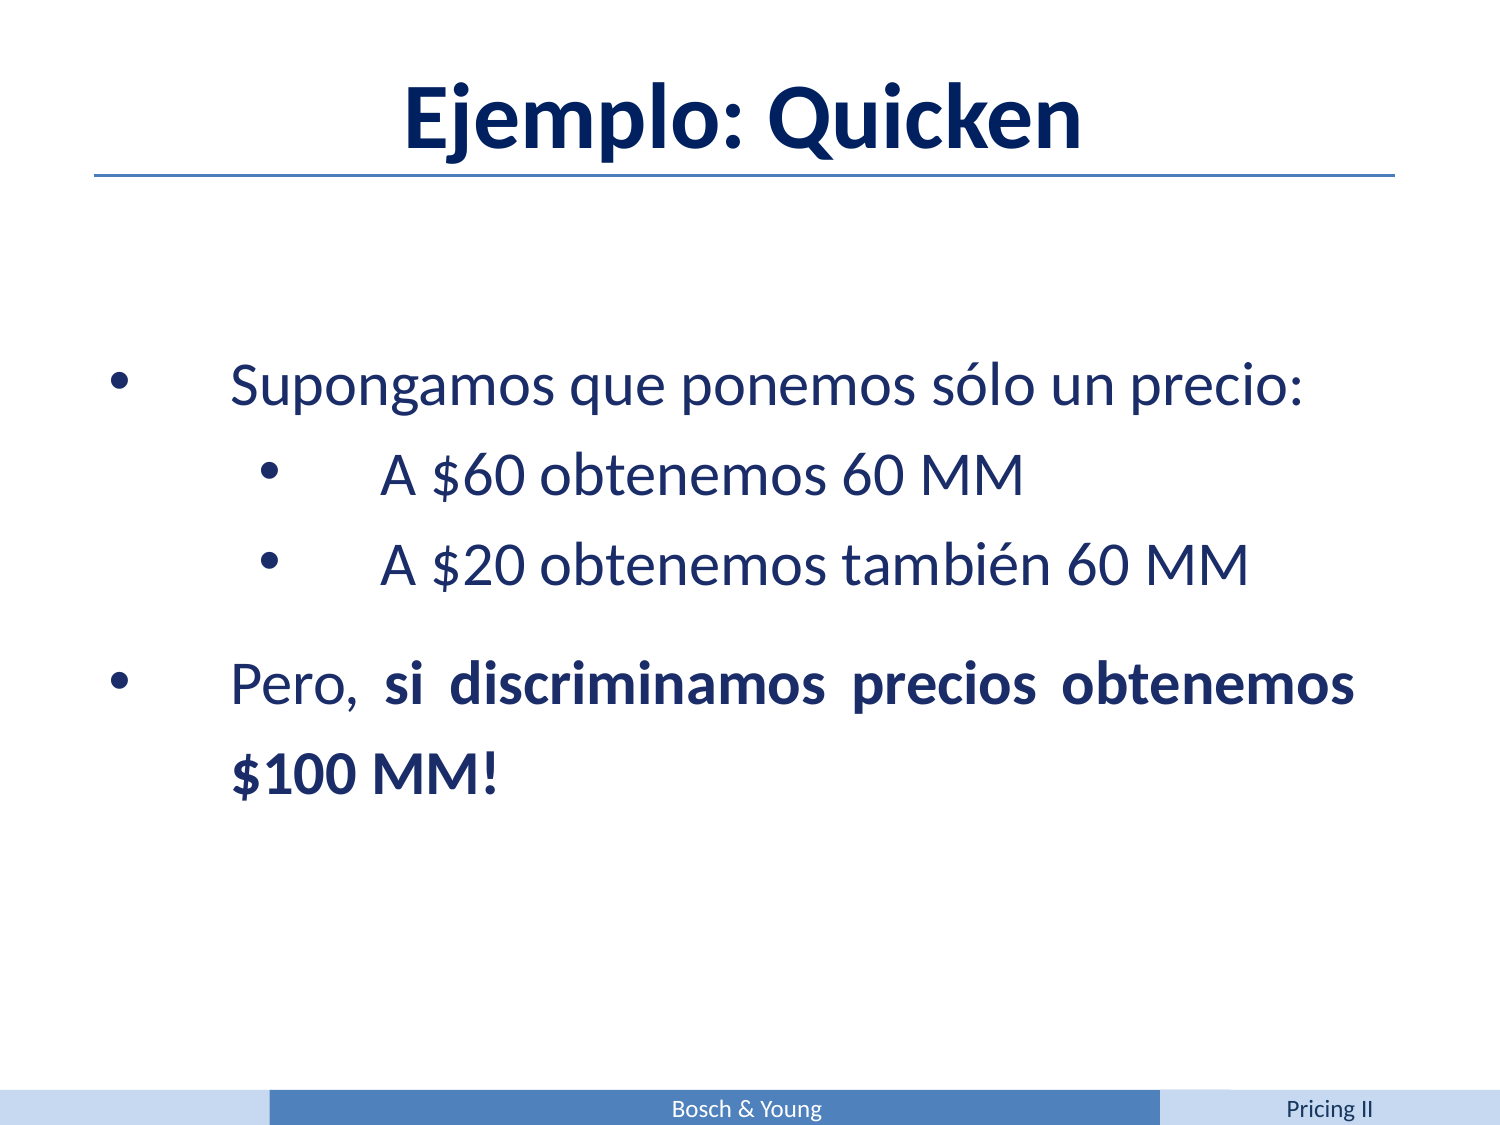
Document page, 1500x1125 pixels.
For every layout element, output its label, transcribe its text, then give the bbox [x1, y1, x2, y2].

text_box Pricing II [1158, 1088, 1500, 1125]
text_box Supongamos que ponemos sólo un precio: A $60 obtenemos 60 MM A $20 obtenemos también 60 MM Pero, si discriminamos precios obtenemos $100 MM! [93, 320, 1372, 815]
text_box Ejemplo: Quicken [58, 46, 1430, 175]
text_box [0, 1088, 272, 1125]
text_box Bosch & Young [272, 1088, 1158, 1125]
